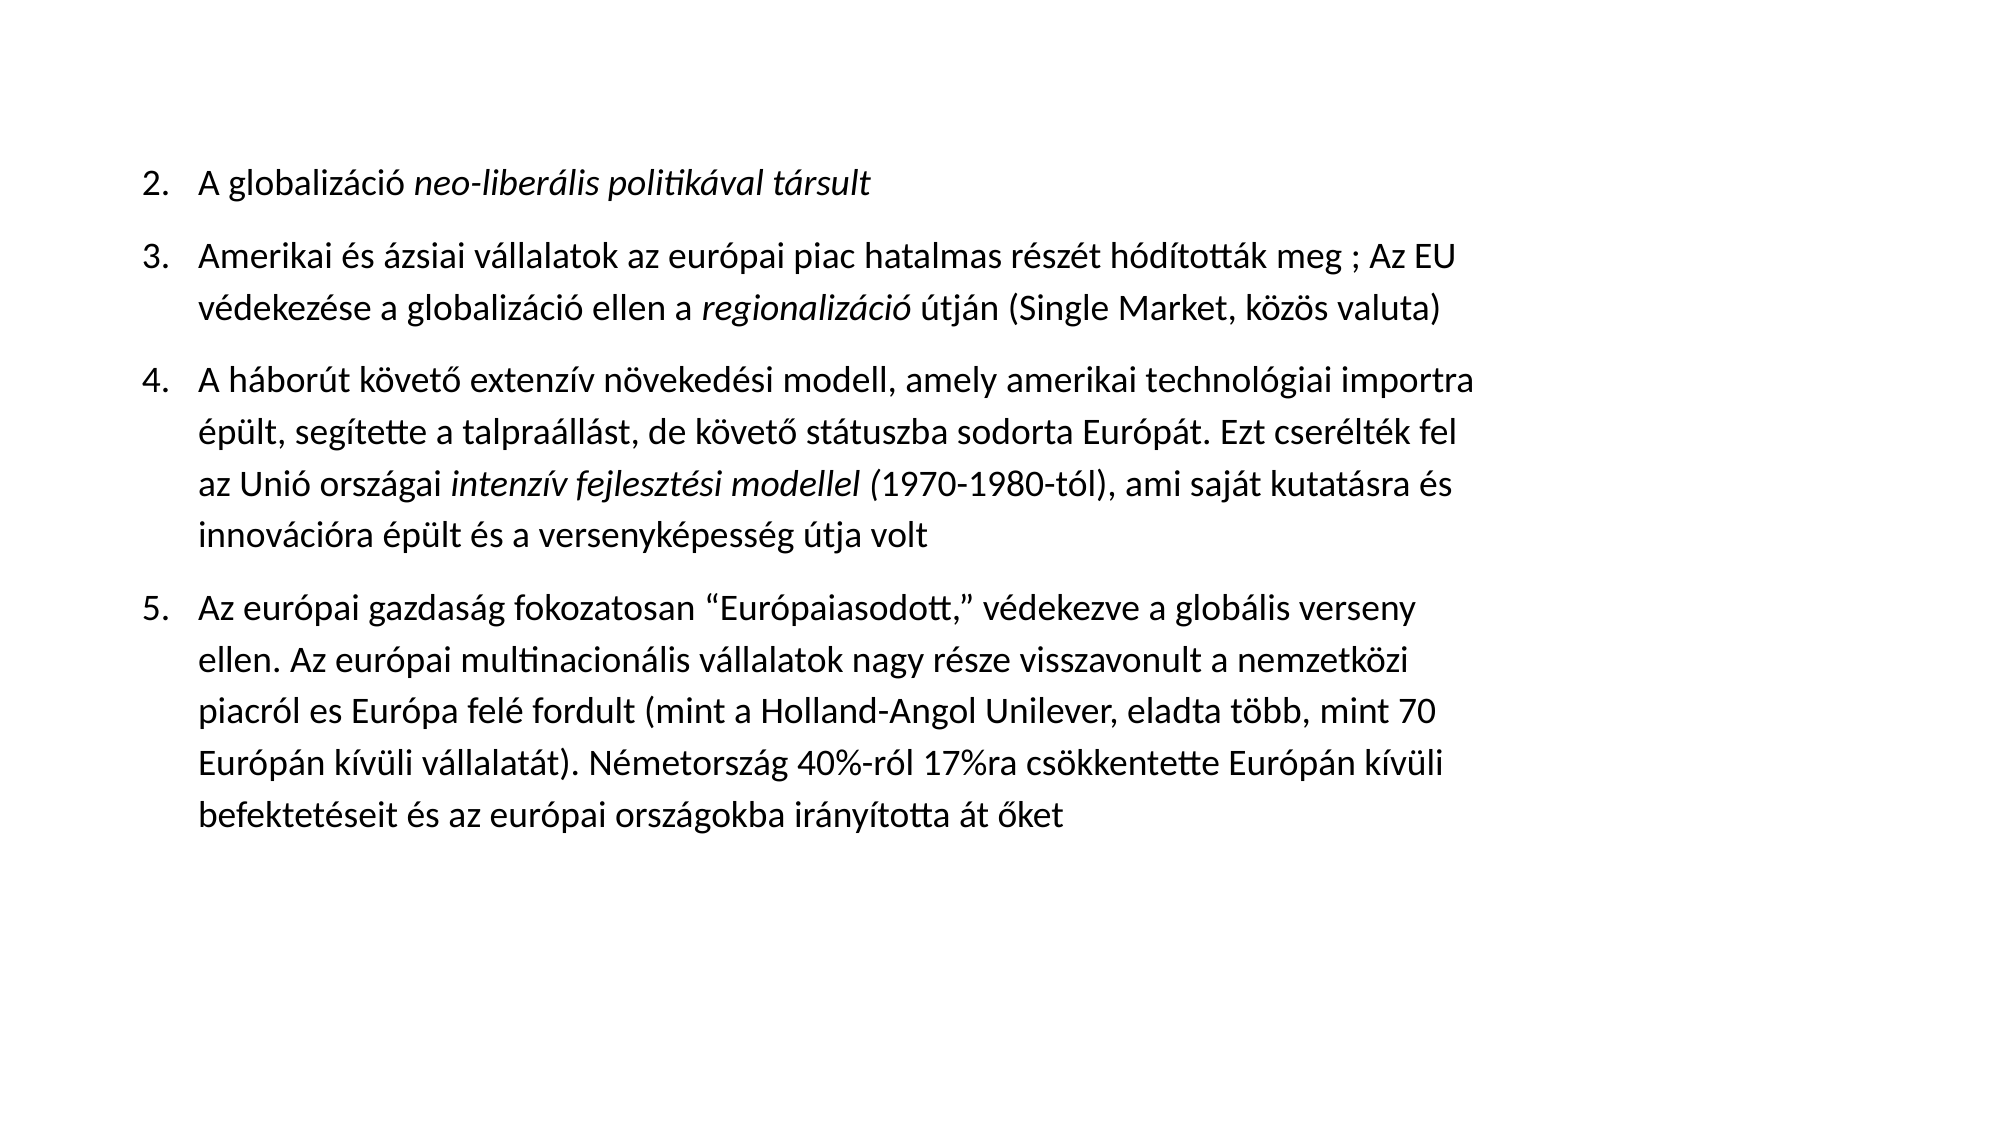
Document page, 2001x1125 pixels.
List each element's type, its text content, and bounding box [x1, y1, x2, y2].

text_box A globalizáció neo-liberális politikával társult Amerikai és ázsiai vállalatok az európai piac hatalmas részét hódították meg ; Az EU védekezése a globalizáció ellen a regionalizáció útján (Single Market, közös valuta) A háborút követő extenzív növekedési modell, amely amerikai technológiai importra épült, segítette a talpraállást, de követő státuszba sodorta Európát. Ezt cserélték fel az Unió országai intenzív fejlesztési modellel (1970-1980-tól), ami saját kutatásra és innovációra épült és a versenyképesség útja volt Az európai gazdaság fokozatosan “Európaiasodott,” védekezve a globális verseny ellen. Az európai multinacionális vállalatok nagy része visszavonult a nemzetközi piacról es Európa felé fordult (mint a Holland-Angol Unilever, eladta több, mint 70 Európán kívüli vállalatát). Németország 40%-ról 17%ra csökkentette Európán kívüli befektetéseit és az európai országokba irányította át őket [127, 144, 1500, 843]
